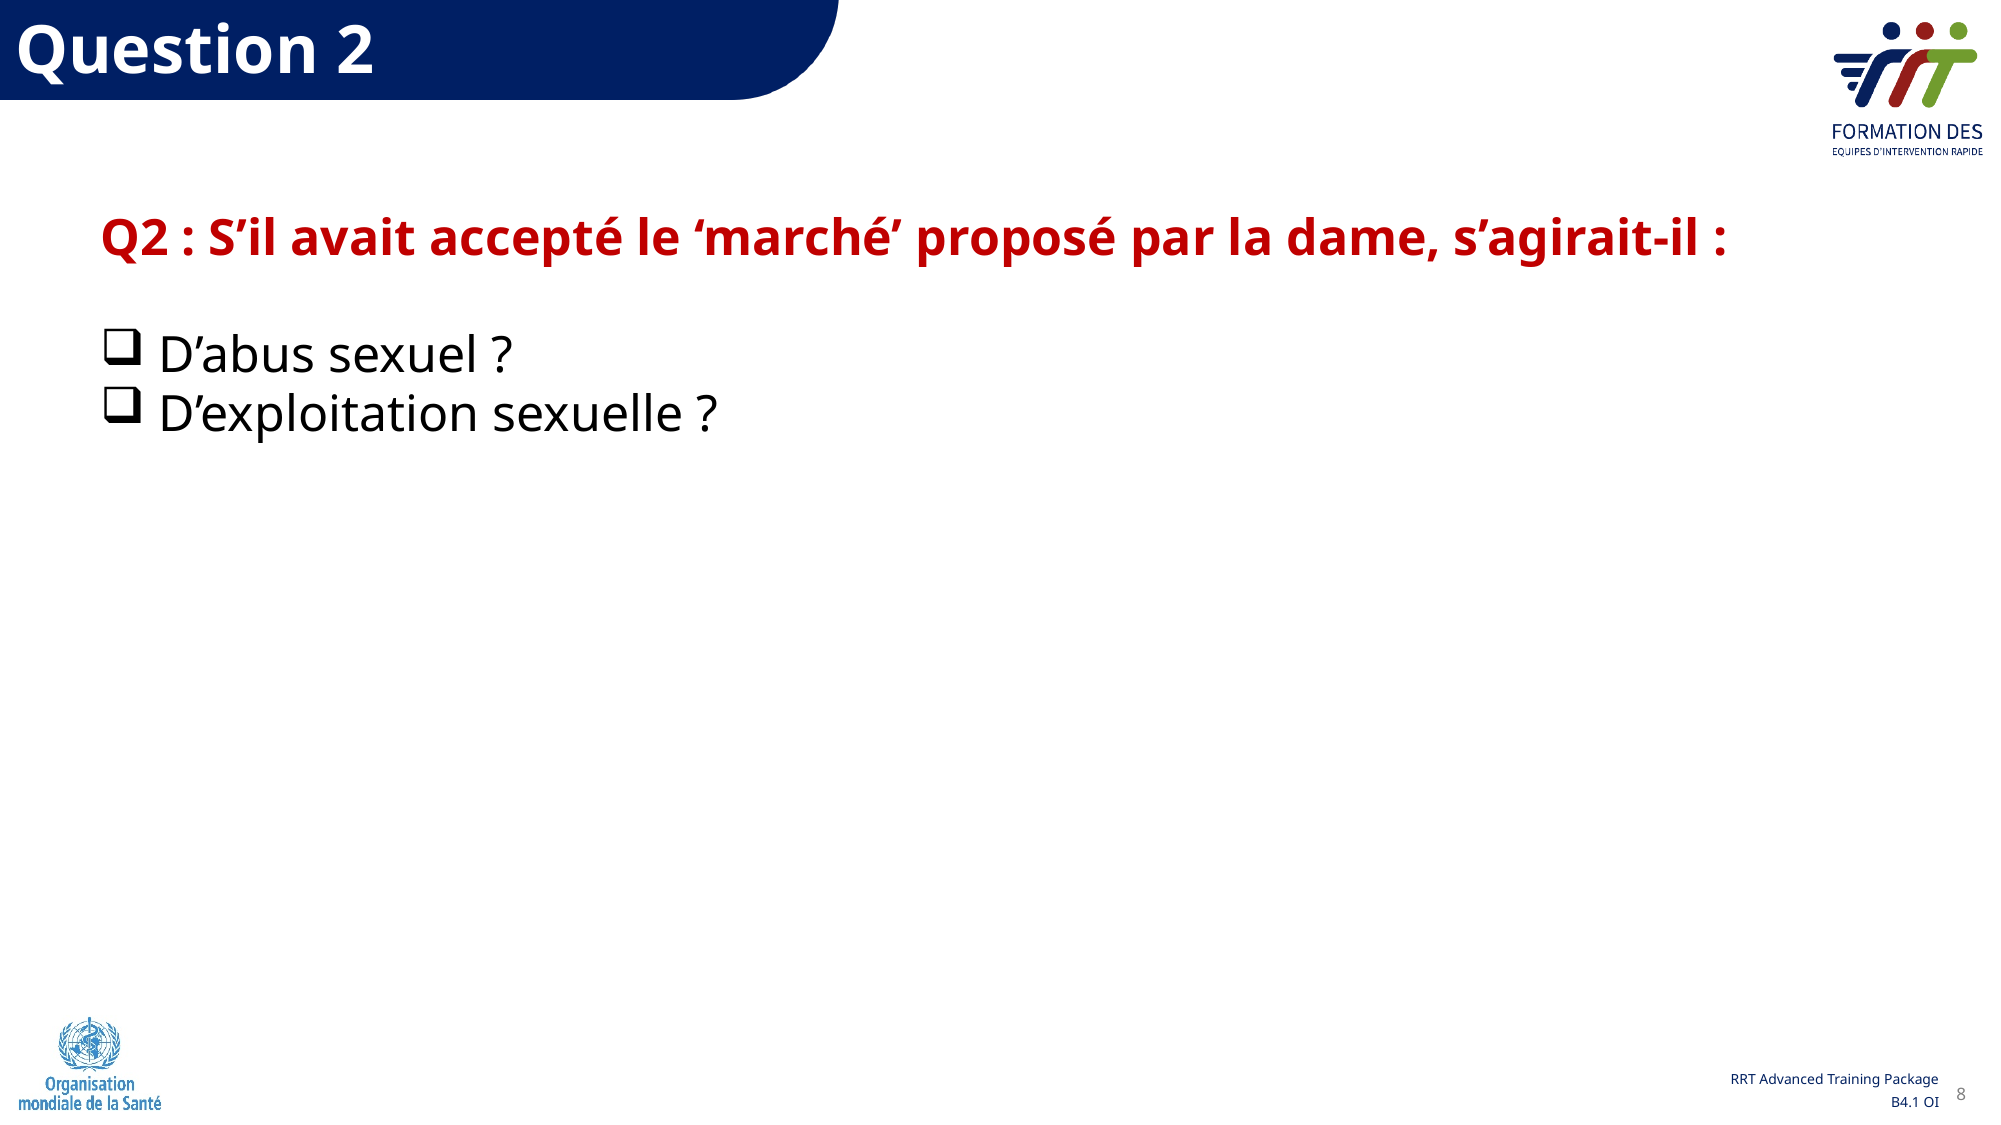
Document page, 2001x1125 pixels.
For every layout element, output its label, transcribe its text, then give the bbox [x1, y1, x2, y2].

list Q2 : S’il avait accepté le ‘marché’ proposé par la dame, s’agirait-il : D’abus sexuel ? D’exploitation sexuelle ? [92, 204, 1898, 969]
picture [17, 1015, 162, 1111]
picture [1832, 21, 1983, 157]
text_box Question 2 [0, 0, 503, 110]
picture [503, 0, 839, 100]
